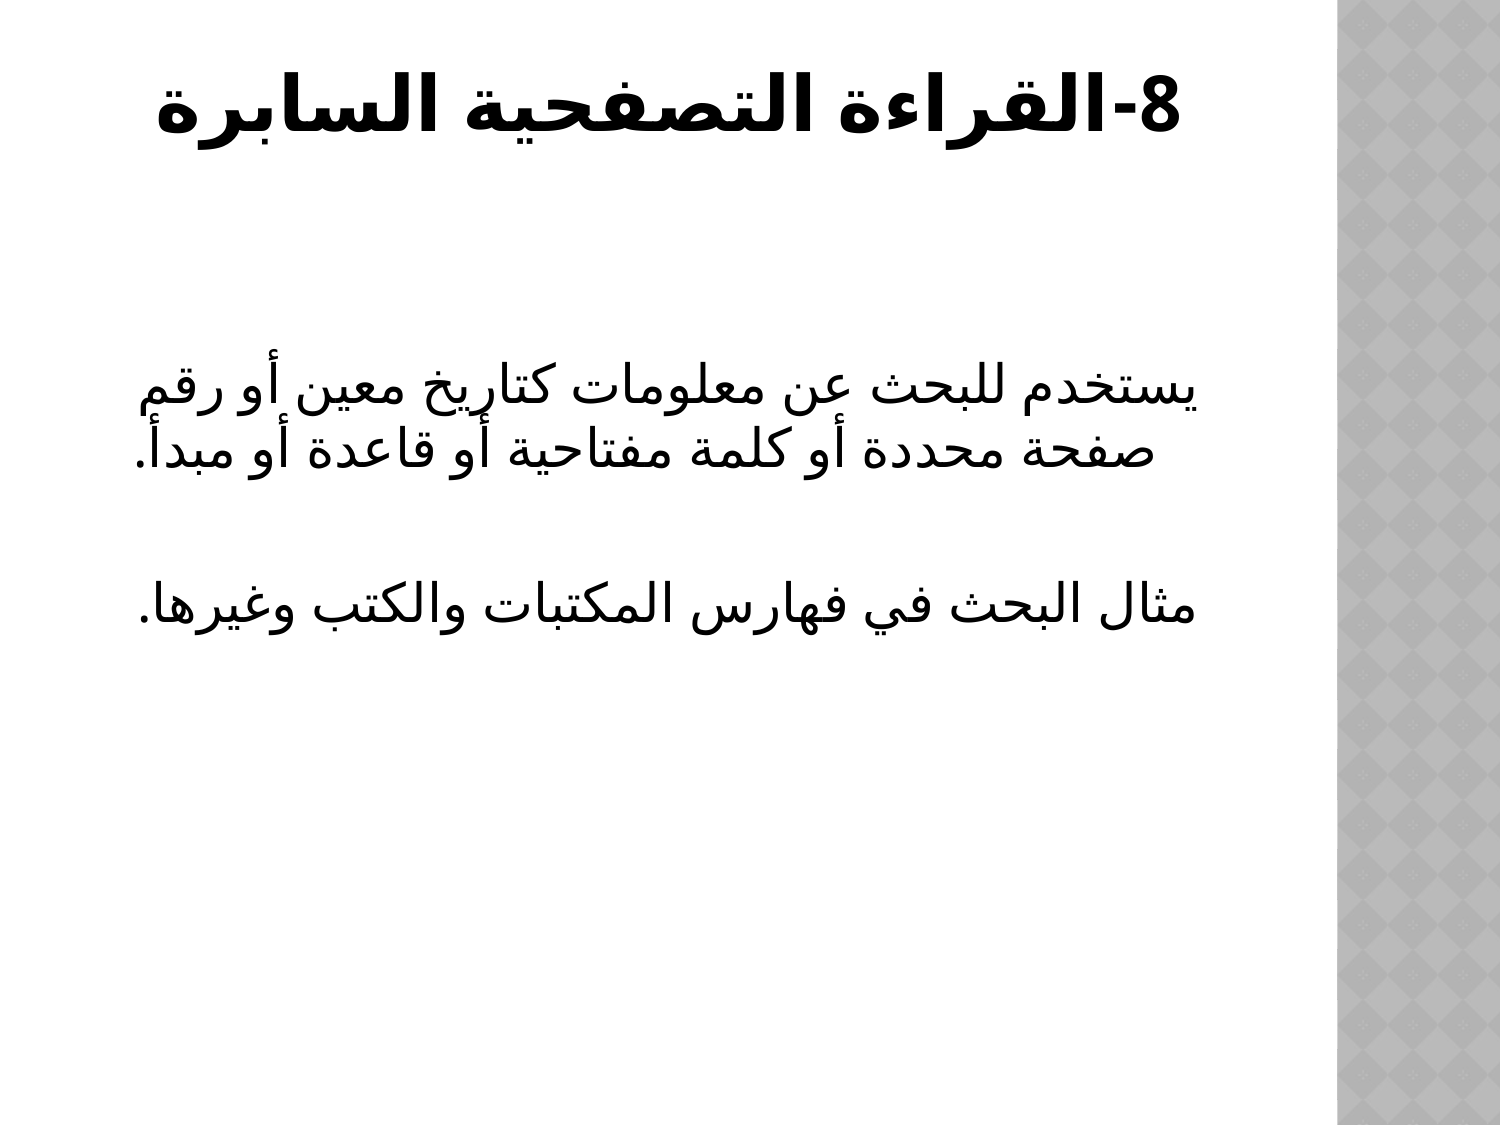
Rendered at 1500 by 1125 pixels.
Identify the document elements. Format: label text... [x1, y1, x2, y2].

list يستخدم للبحث عن معلومات كتاريخ معين أو رقم صفحة محددة أو كلمة مفتاحية أو قاعدة أو مبدأ. مثال البحث في فهارس المكتبات والكتب وغيرها. [75, 264, 1263, 1059]
title 8-القراءة التصفحية السابرة [75, 52, 1263, 240]
